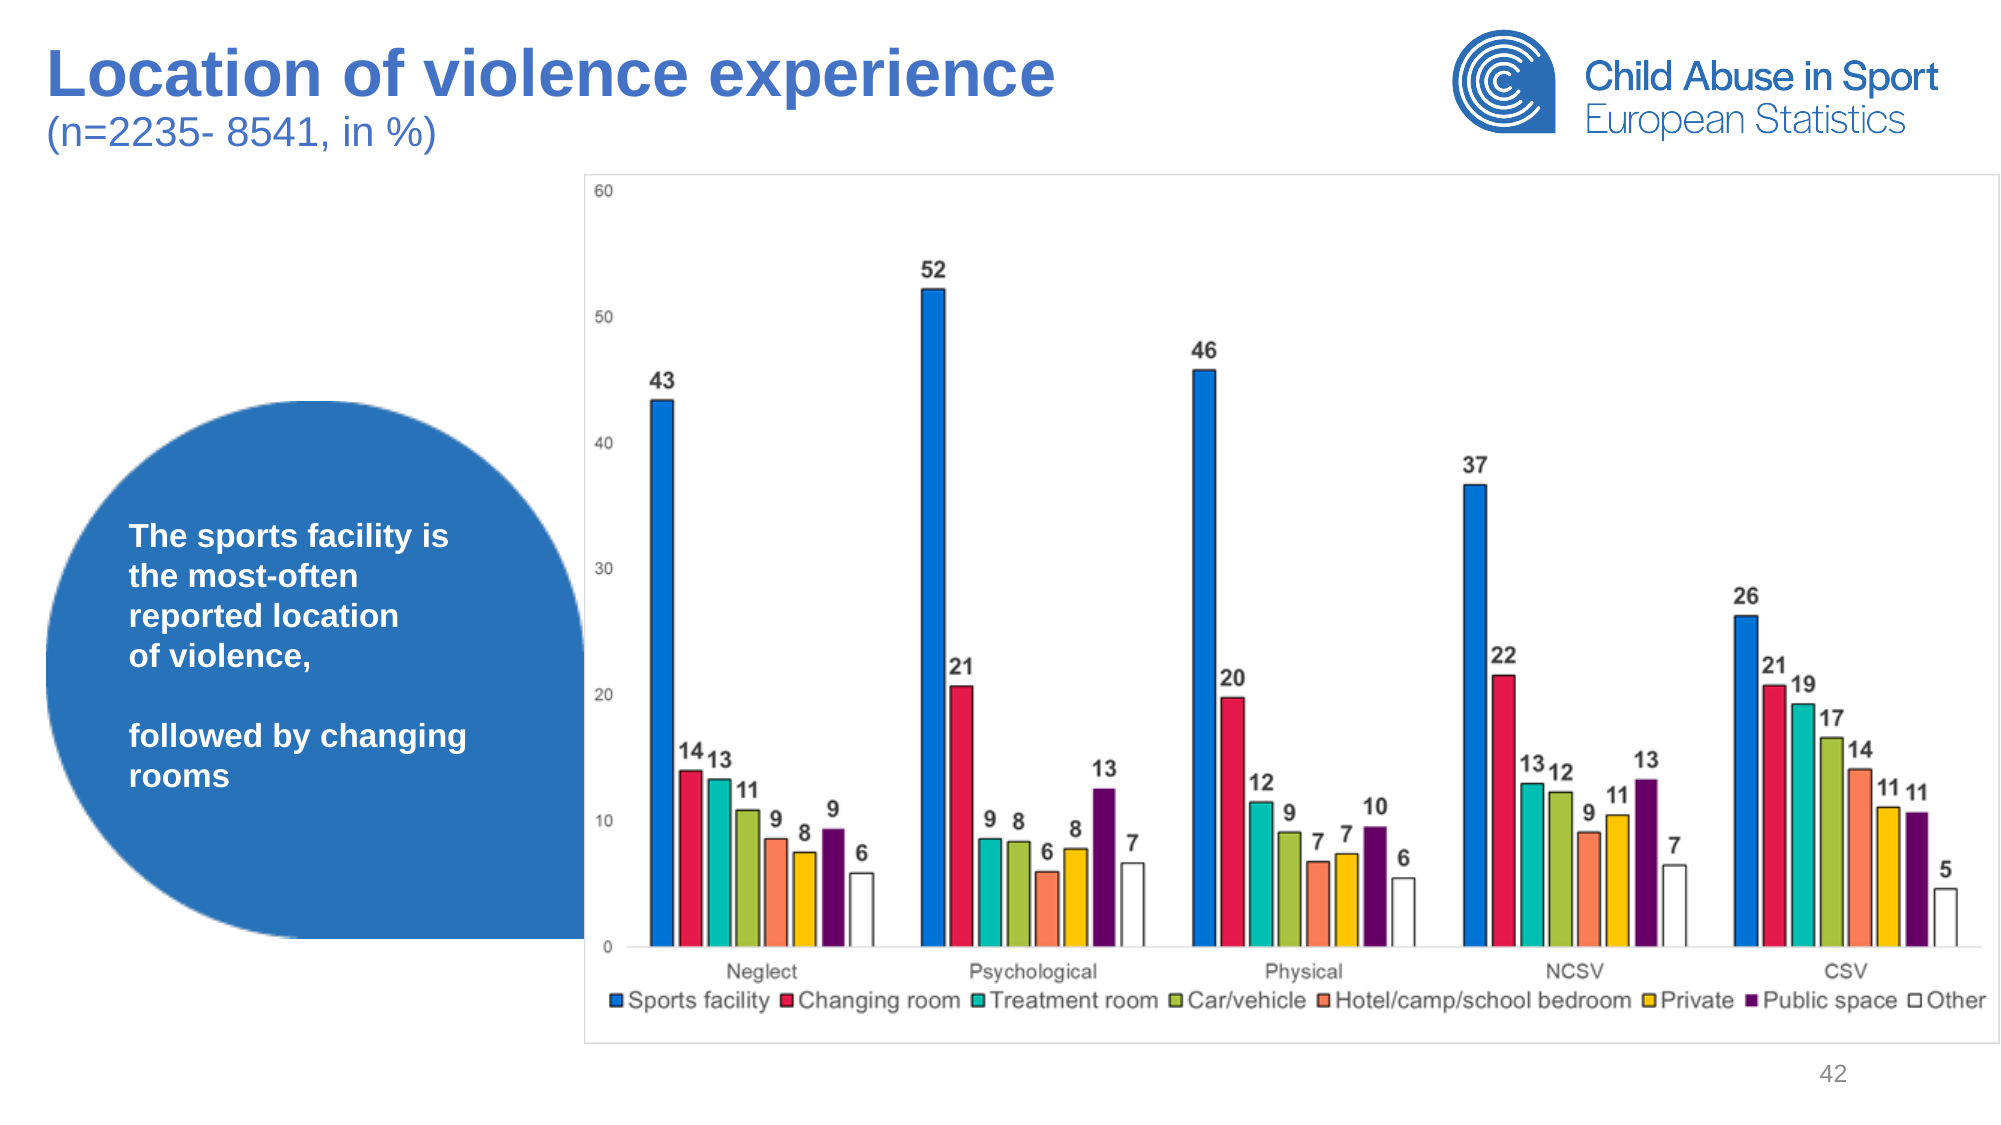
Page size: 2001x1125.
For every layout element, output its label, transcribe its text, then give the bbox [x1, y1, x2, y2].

picture [46, 0, 2000, 1044]
slide_number 42 [1412, 1044, 1863, 1103]
text_box Location of violence experience (n=2235- 8541, in %) [31, 12, 1391, 182]
